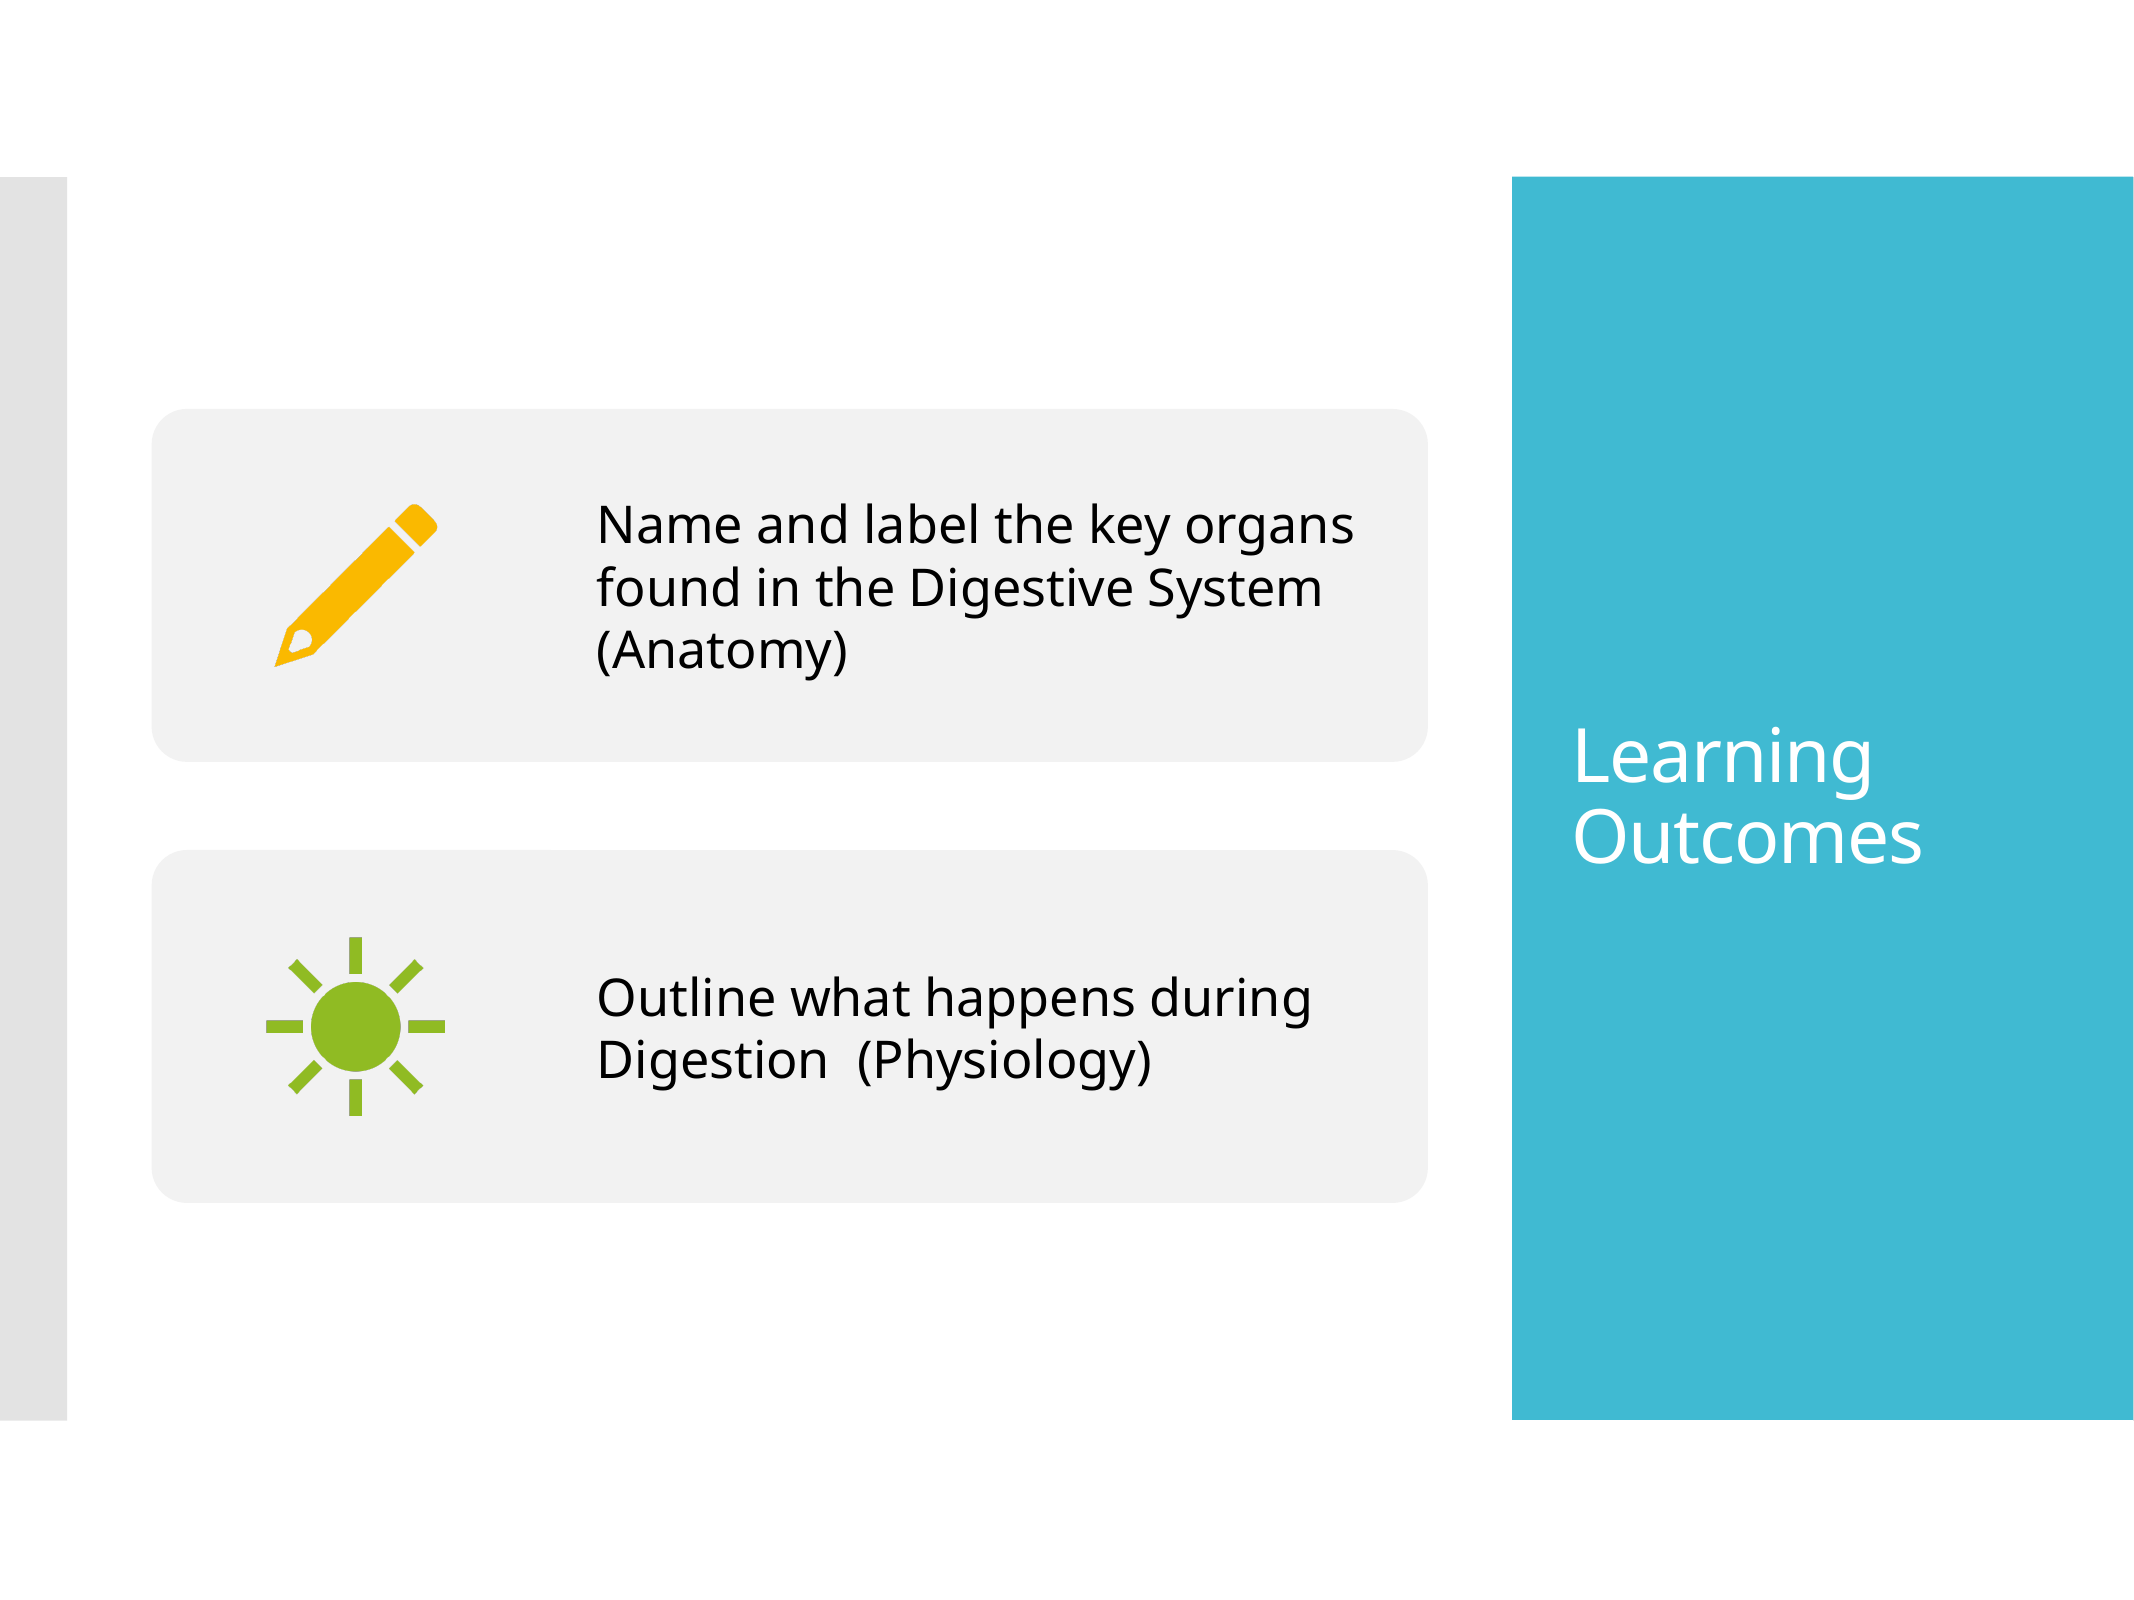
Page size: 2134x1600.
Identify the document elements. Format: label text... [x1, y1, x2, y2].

text_box [1511, 176, 2134, 1421]
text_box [151, 217, 1429, 1395]
text_box [0, 0, 2134, 1600]
text_box [0, 176, 68, 1422]
title Learning Outcomes [1556, 262, 2073, 1336]
